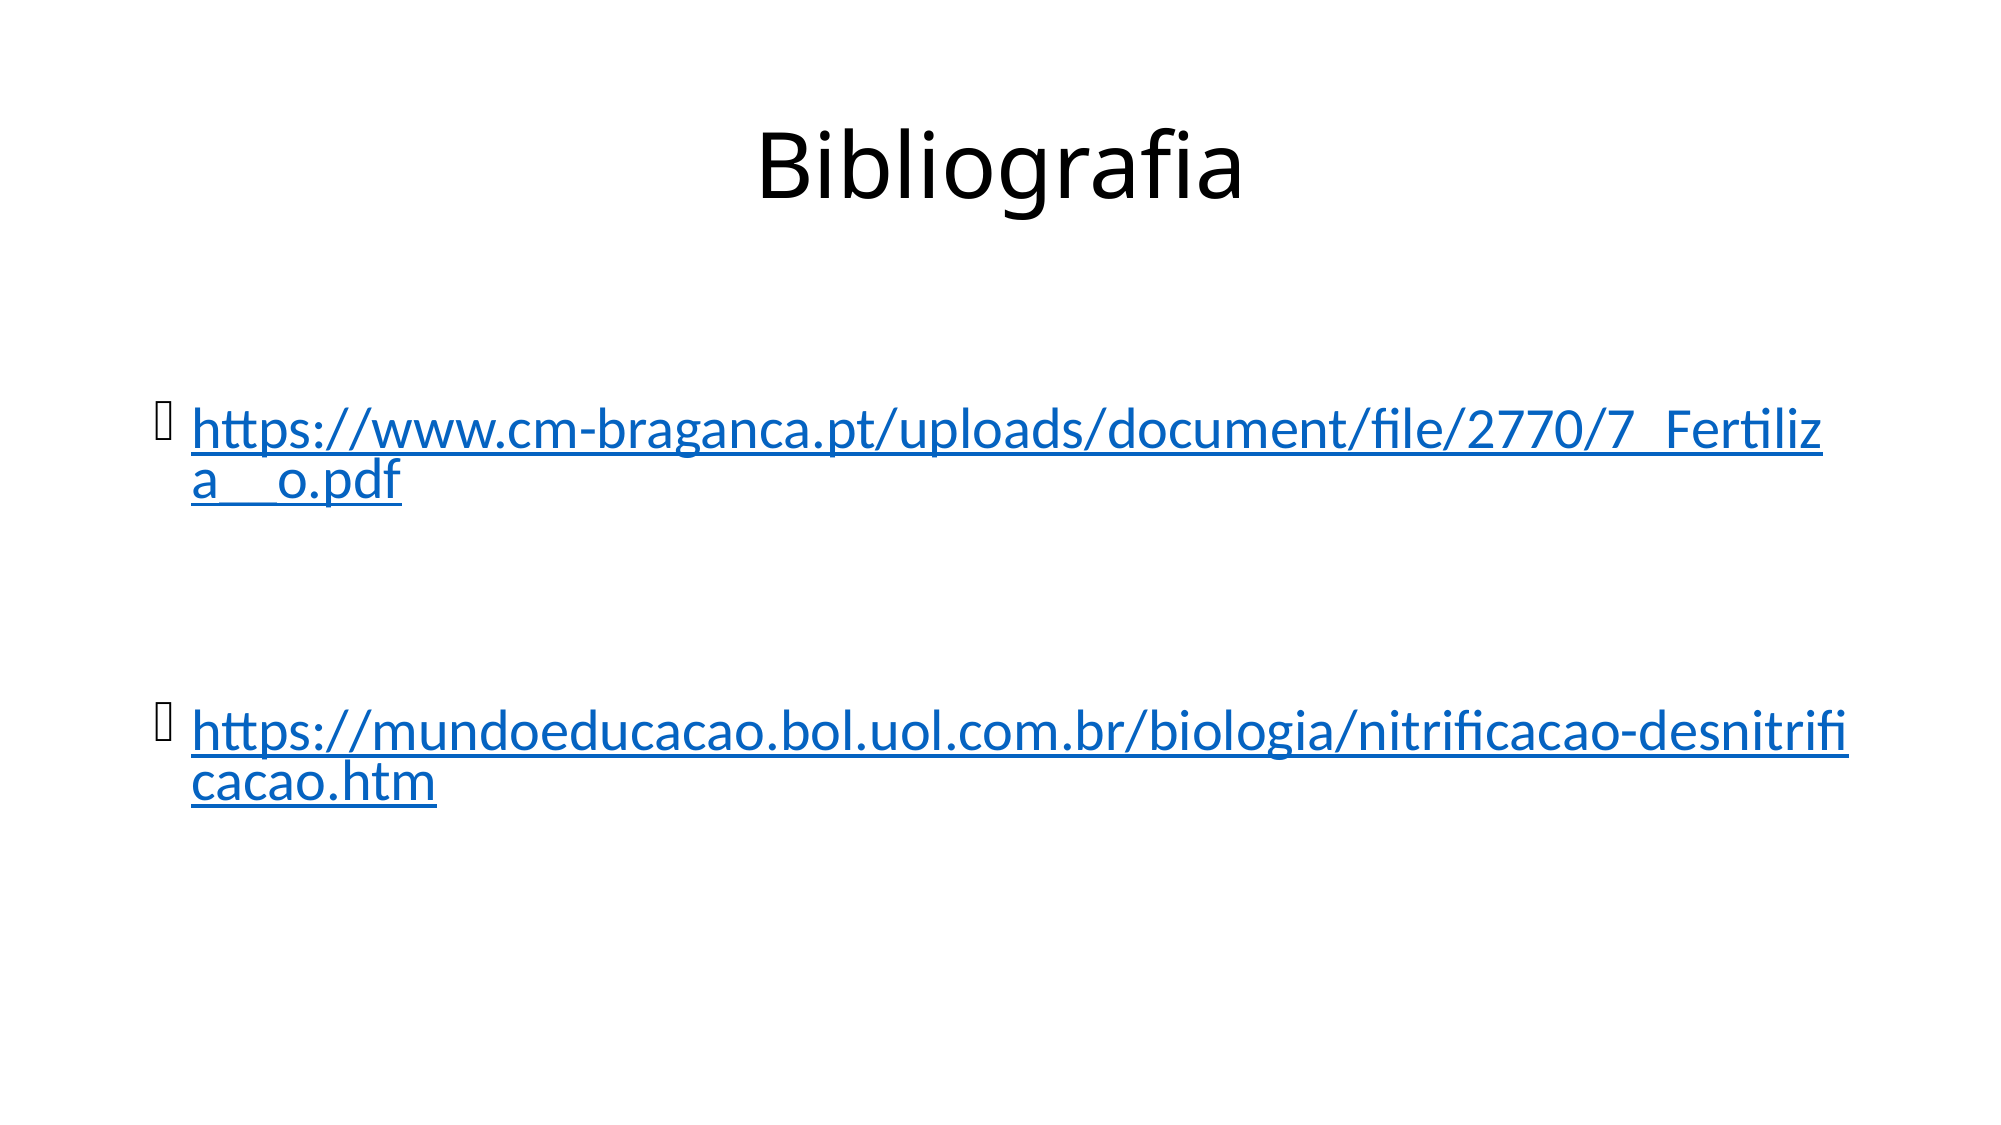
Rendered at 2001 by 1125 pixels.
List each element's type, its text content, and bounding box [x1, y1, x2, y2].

title Bibliografia [138, 60, 1864, 278]
list https://www.cm-braganca.pt/uploads/document/file/2770/7_Fertiliza__o.pdf https://mundoeducacao.bol.uol.com.br/biologia/nitrificacao-desnitrificacao.htm [138, 299, 1864, 1014]
